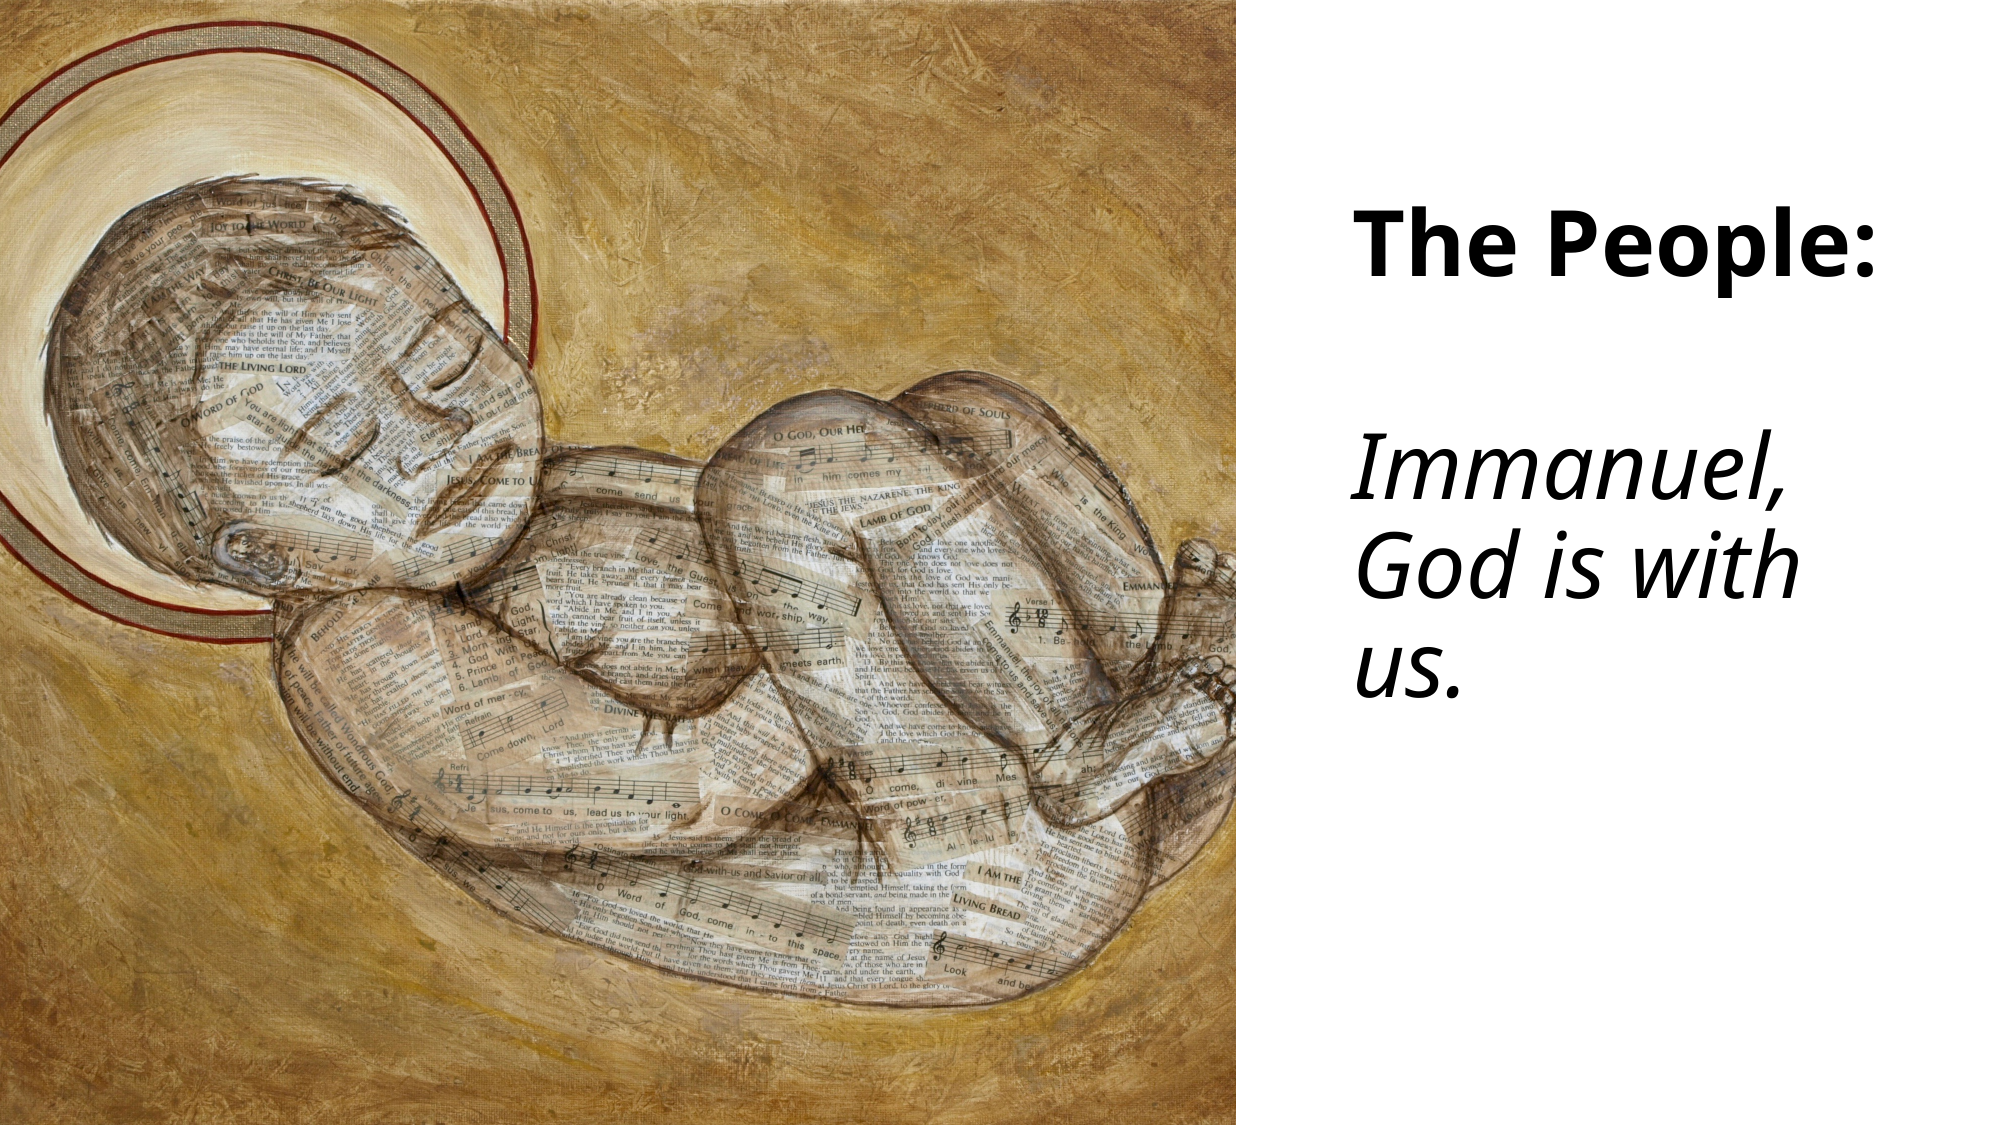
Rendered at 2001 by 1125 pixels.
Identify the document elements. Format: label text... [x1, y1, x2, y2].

text_box The People: Immanuel, God is with us. [1337, 59, 1901, 967]
picture [0, 0, 1236, 1125]
